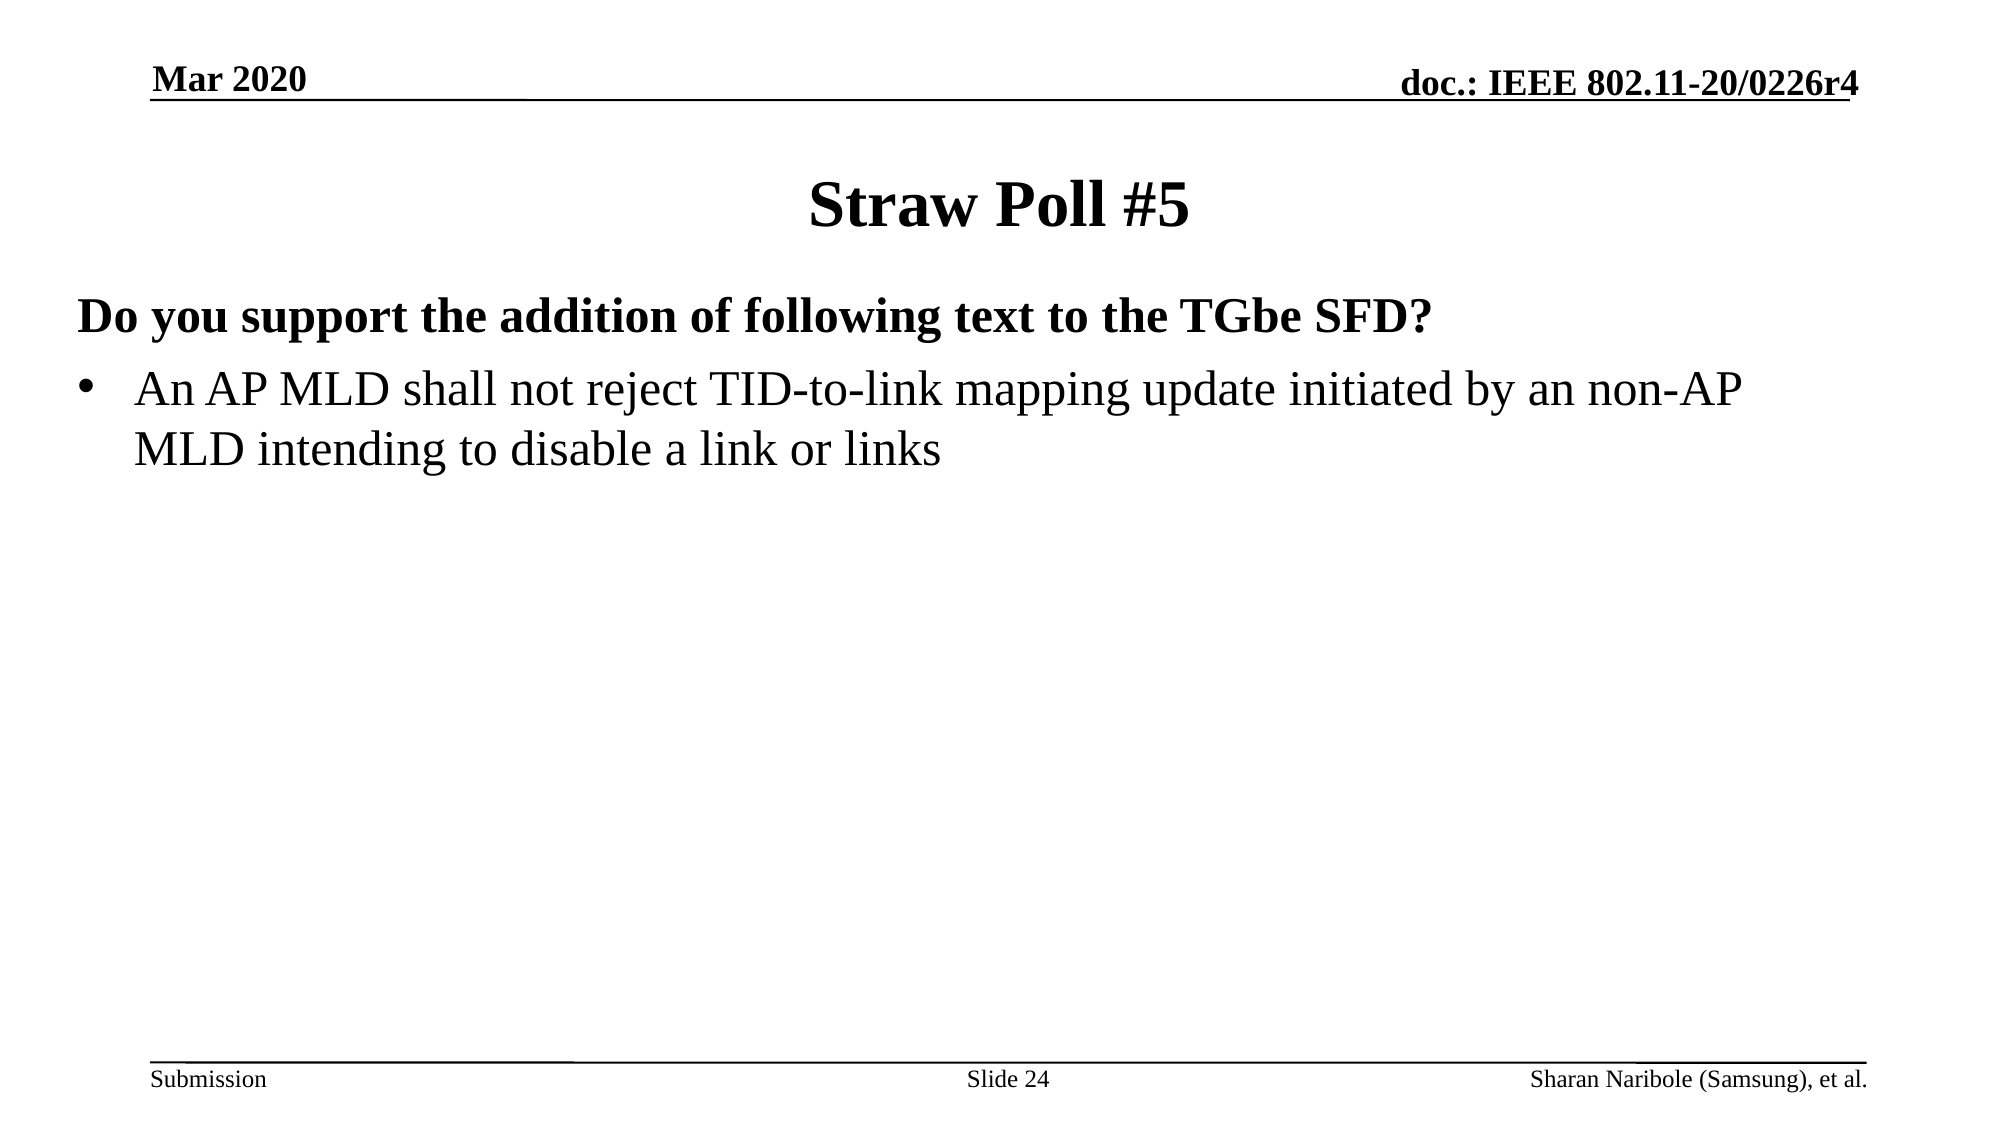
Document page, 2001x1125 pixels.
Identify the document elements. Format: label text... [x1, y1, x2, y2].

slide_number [152, 54, 563, 100]
list Do you support the addition of following text to the TGbe SFD? An AP MLD shall not reject TID-to-link mapping update initiated by an non-AP MLD intending to disable a link or links [62, 274, 1875, 950]
title Straw Poll #5 [149, 112, 1850, 274]
footer Sharan Naribole (Samsung), et al. [1171, 1061, 1869, 1093]
slide_number Slide 24 [950, 1061, 1067, 1123]
